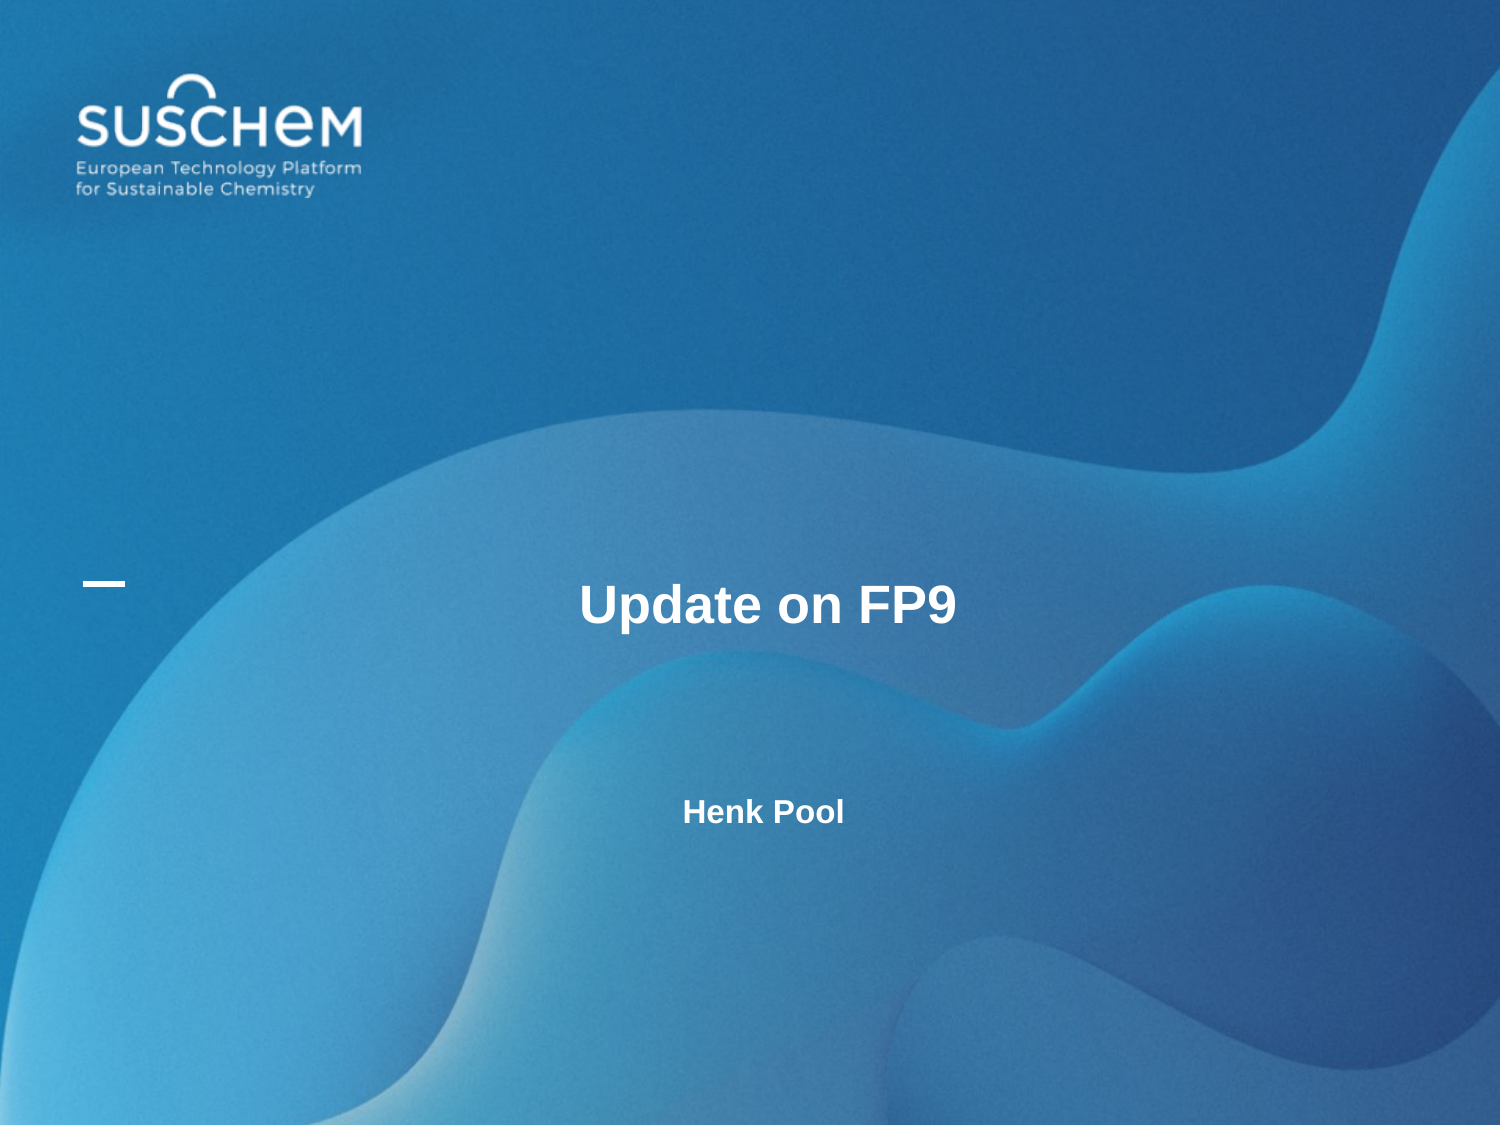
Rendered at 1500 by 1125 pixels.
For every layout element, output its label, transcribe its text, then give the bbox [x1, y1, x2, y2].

picture [0, 0, 1500, 1125]
title Update on FP9 Henk Pool [104, 566, 1433, 839]
